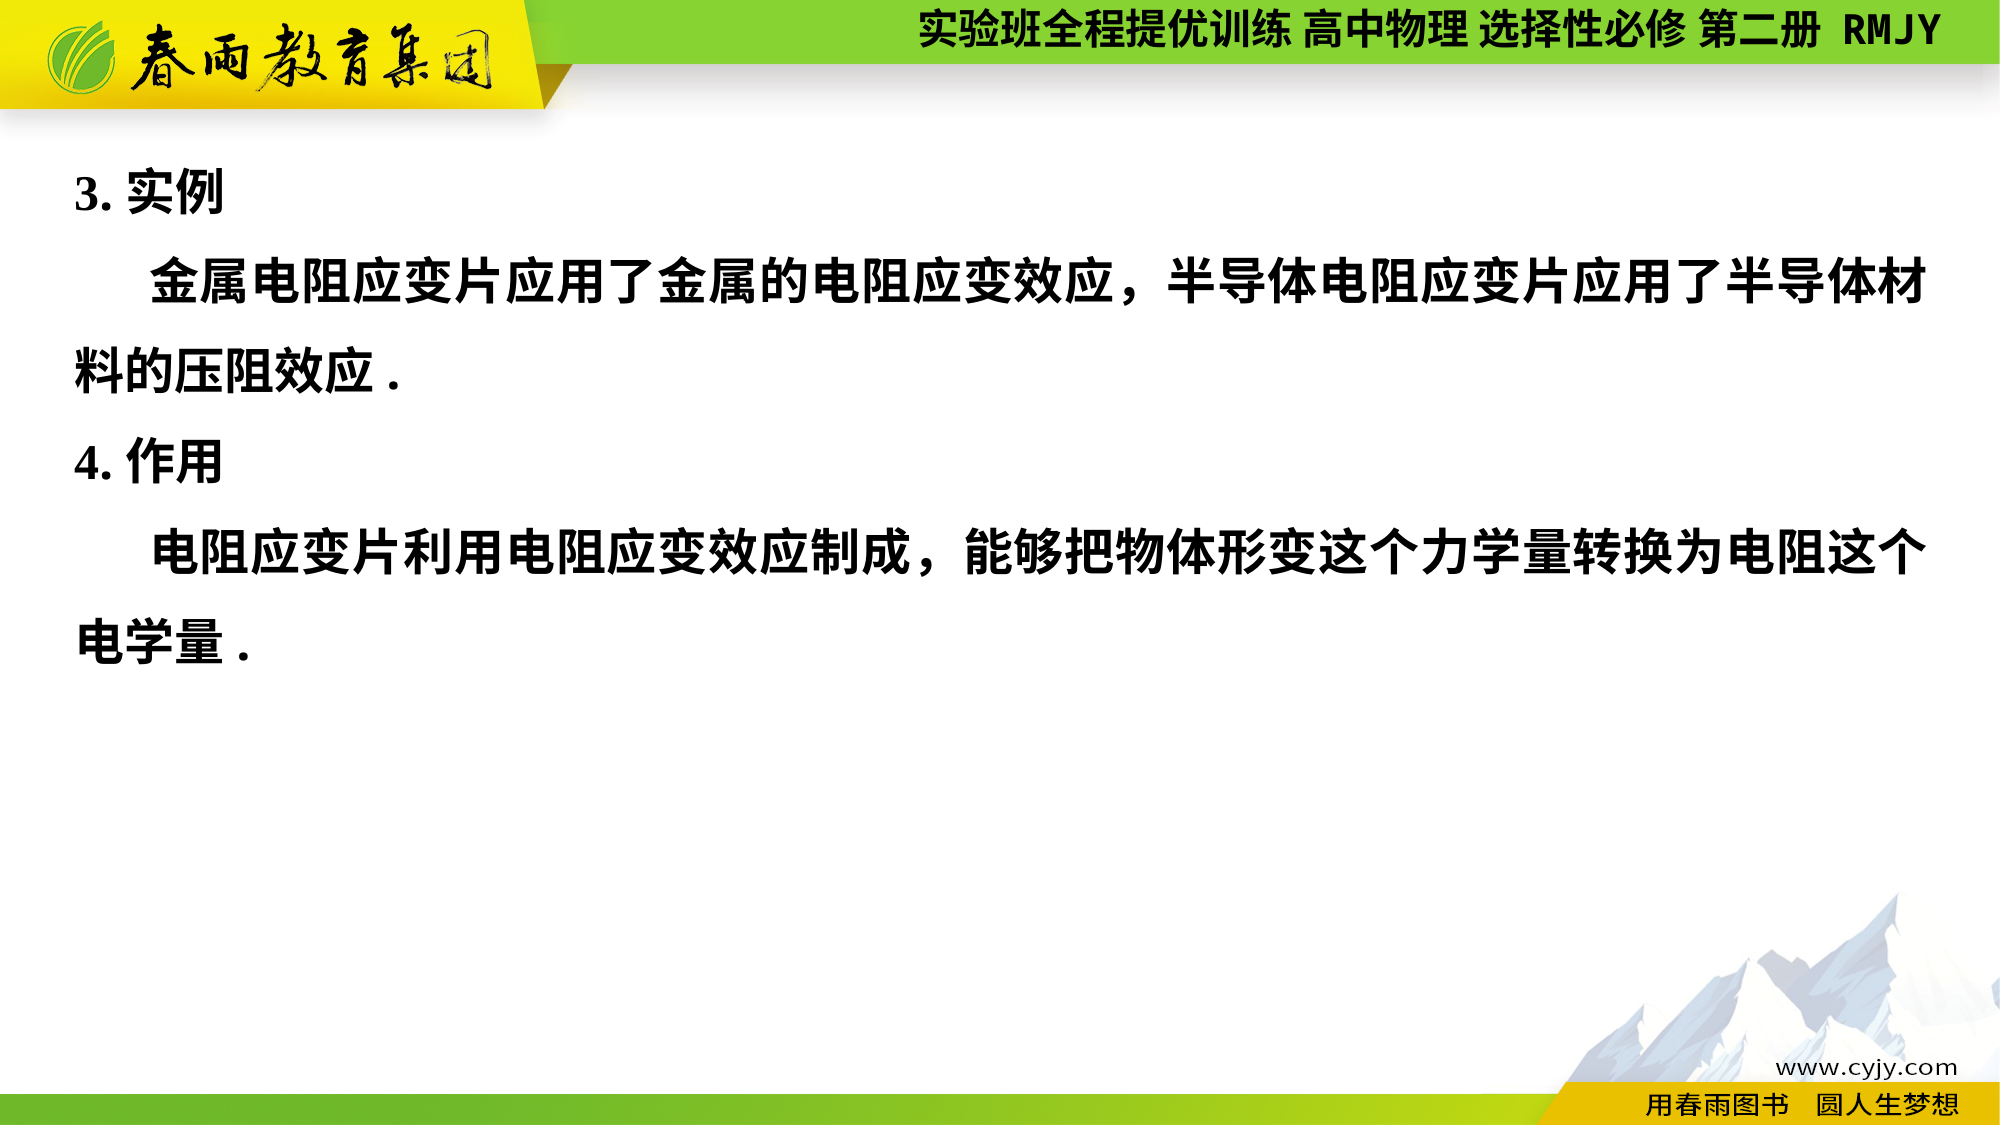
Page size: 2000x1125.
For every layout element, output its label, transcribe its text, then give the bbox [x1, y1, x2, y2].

picture [0, 0, 2000, 1125]
list 3.实例 金属电阻应变片应用了金属的电阻应变效应，半导体电阻应变片应用了半导体材料的压阻效应. 4.作用 电阻应变片利用电阻应变效应制成，能够把物体形变这个力学量转换为电阻这个电学量. [59, 122, 1944, 683]
